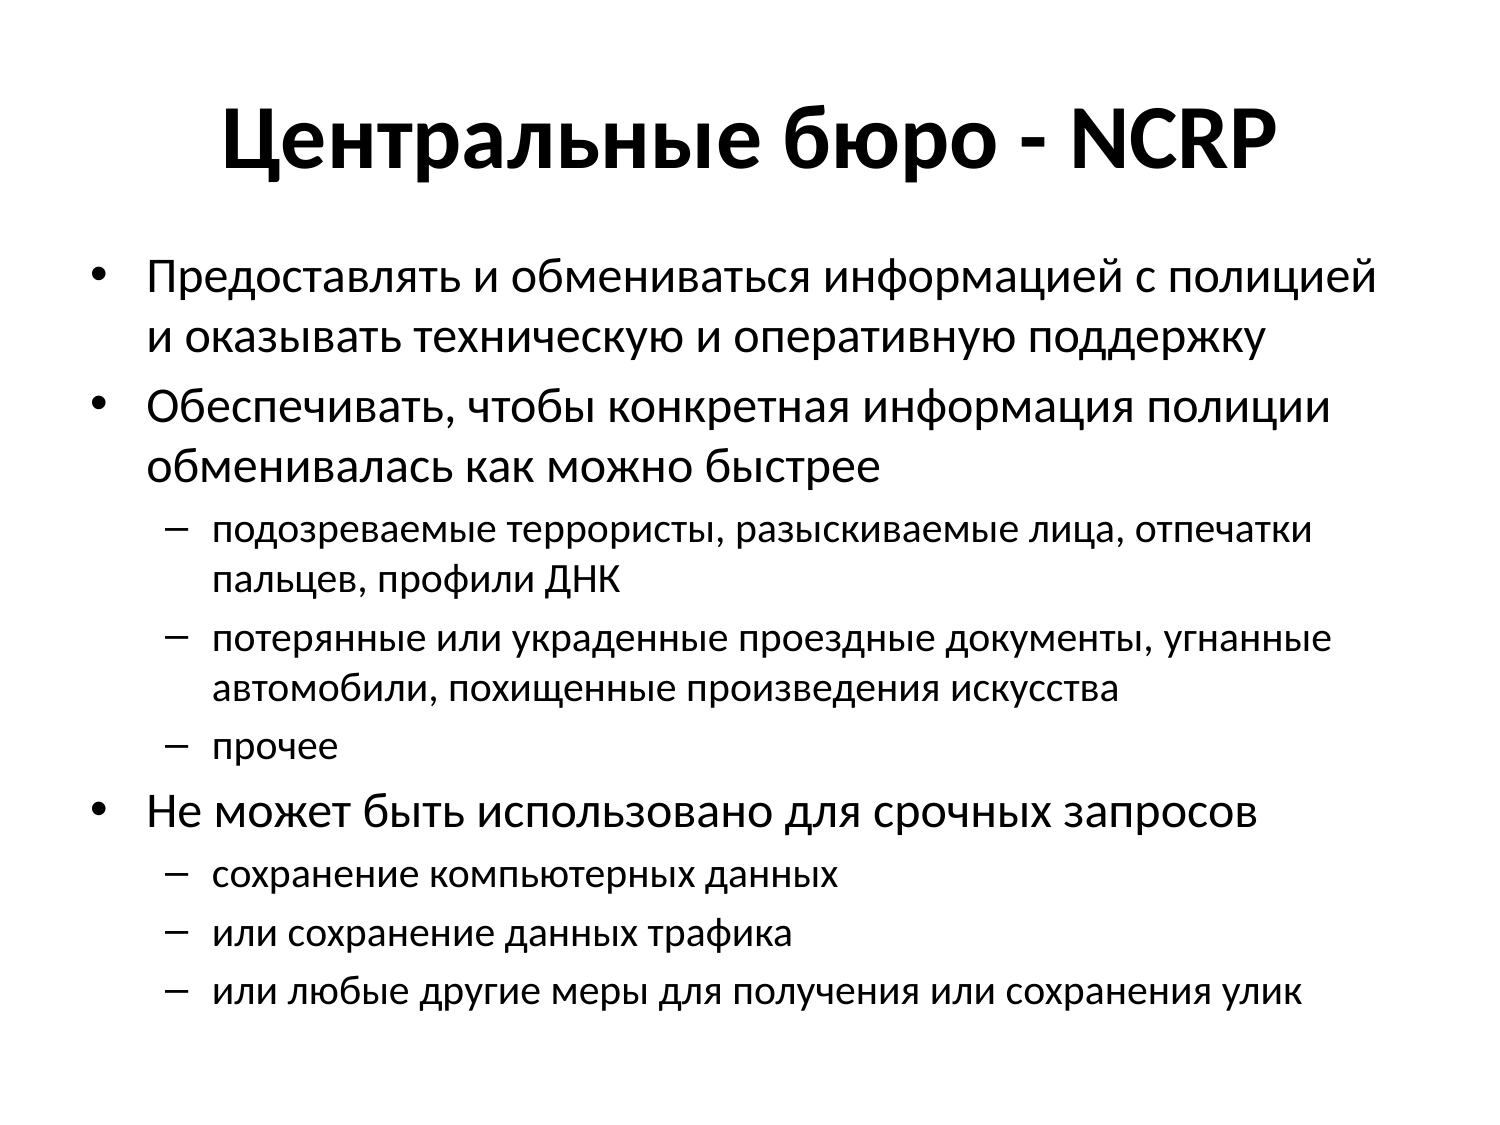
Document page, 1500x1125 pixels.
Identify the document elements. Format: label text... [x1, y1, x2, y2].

list Предоставлять и обмениваться информацией с полицией и оказывать техническую и оперативную поддержку Обеспечивать, чтобы конкретная информация полиции обменивалась как можно быстрее подозреваемые террористы, разыскиваемые лица, отпечатки пальцев, профили ДНК потерянные или украденные проездные документы, угнанные автомобили, похищенные произведения искусства прочее Не может быть использовано для срочных запросов сохранение компьютерных данных или сохранение данных трафика или любые другие меры для получения или сохранения улик [75, 236, 1425, 1063]
title Центральные бюро - NCRP [75, 28, 1425, 236]
